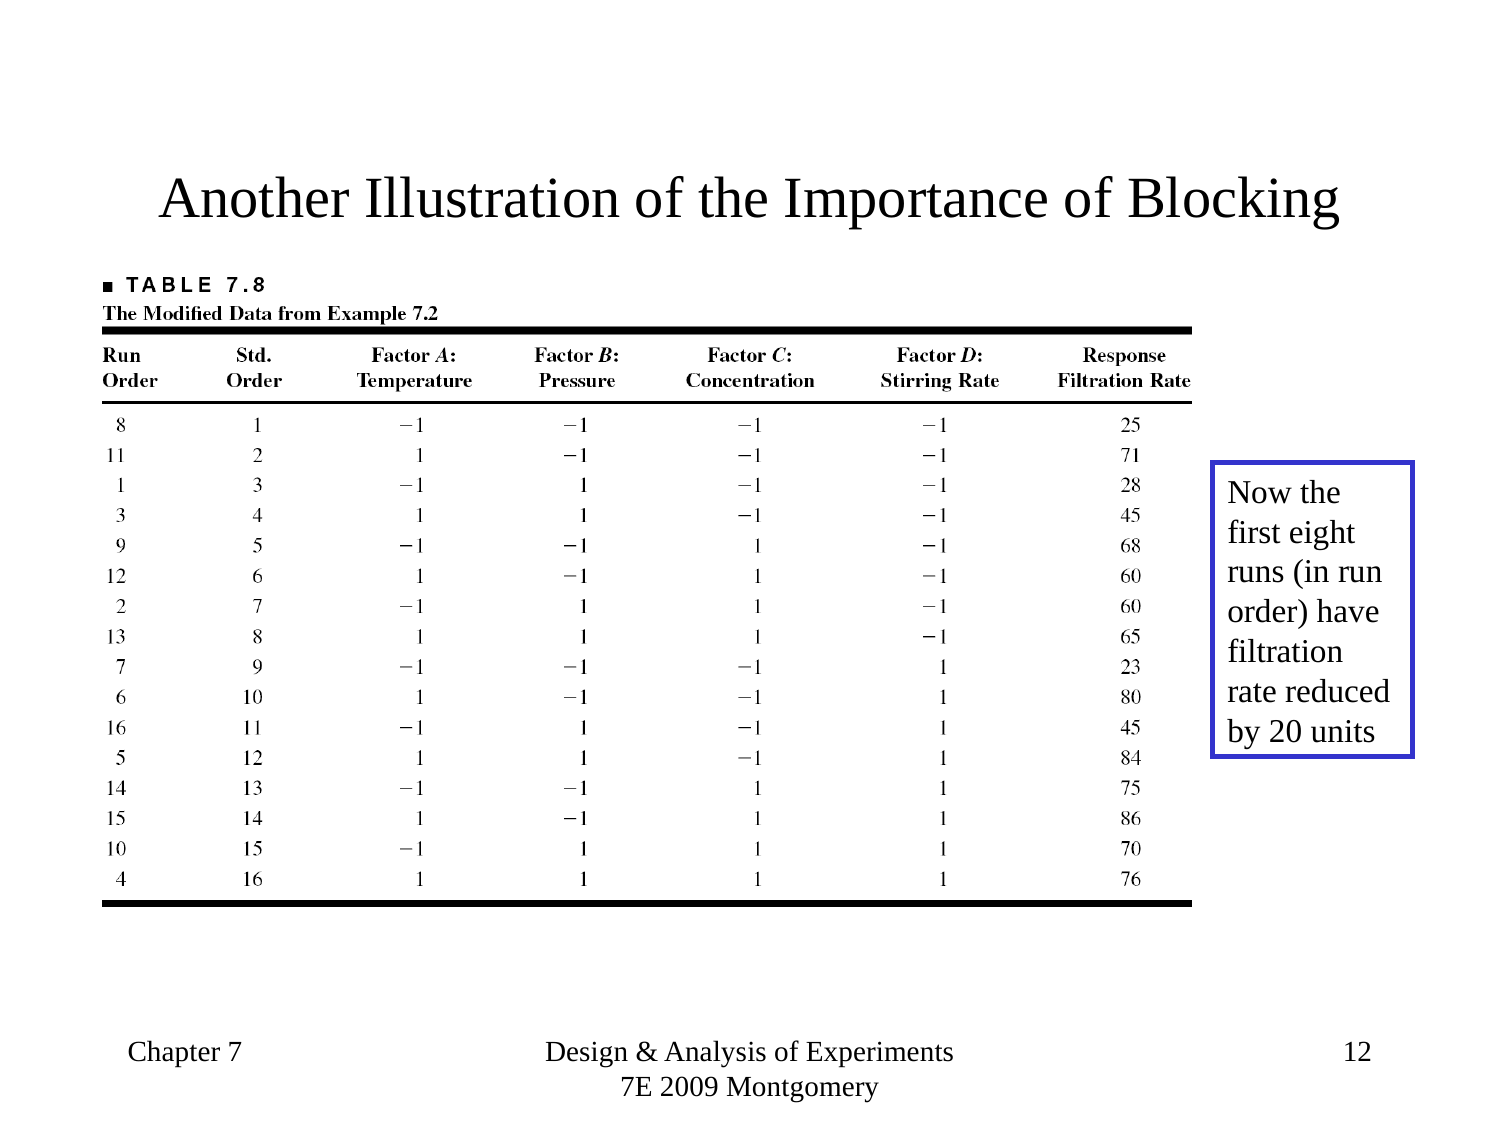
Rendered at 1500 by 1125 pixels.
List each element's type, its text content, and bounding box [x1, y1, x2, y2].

slide_number 12 [1074, 1024, 1388, 1101]
title Another Illustration of the Importance of Blocking [112, 99, 1388, 288]
footer Design & Analysis of Experiments 7E 2009 Montgomery [512, 1024, 988, 1101]
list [74, 262, 1251, 938]
text_box Now the first eight runs (in run order) have filtration rate reduced by 20 units [1254, 462, 1413, 757]
slide_number Chapter 7 [112, 1024, 426, 1101]
